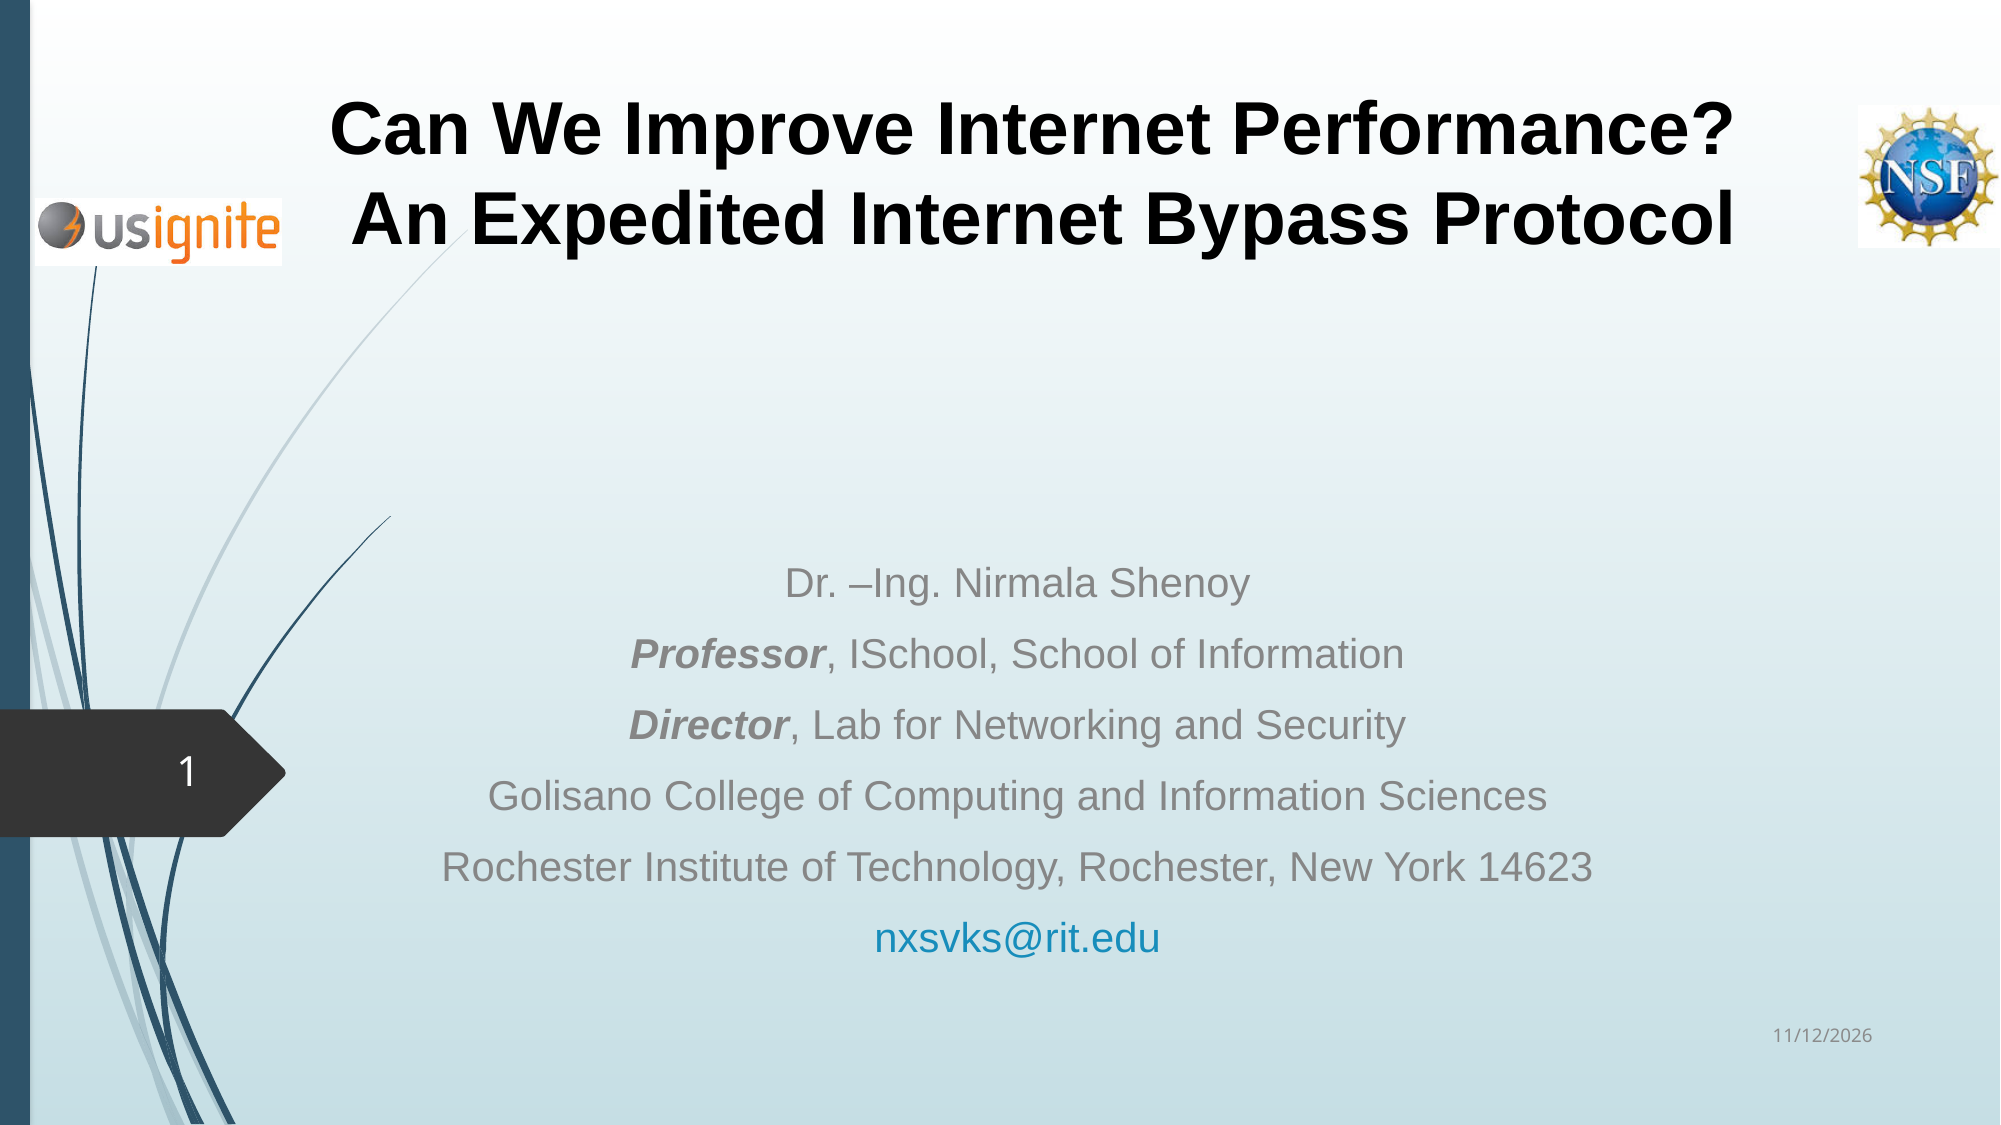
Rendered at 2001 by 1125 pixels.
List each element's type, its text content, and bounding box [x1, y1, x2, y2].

title Can We Improve Internet Performance? An Expedited Internet Bypass Protocol [293, 40, 1794, 268]
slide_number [1699, 1005, 1888, 1067]
picture [1858, 105, 2000, 248]
subtitle Dr. –Ing. Nirmala Shenoy Professor, ISchool, School of Information Director, Lab for Networking and Security Golisano College of Computing and Information Sciences Rochester Institute of Technology, Rochester, New York 14623 nxsvks@rit.edu [262, 548, 1773, 890]
slide_number 1 [87, 743, 216, 803]
picture [35, 198, 282, 266]
